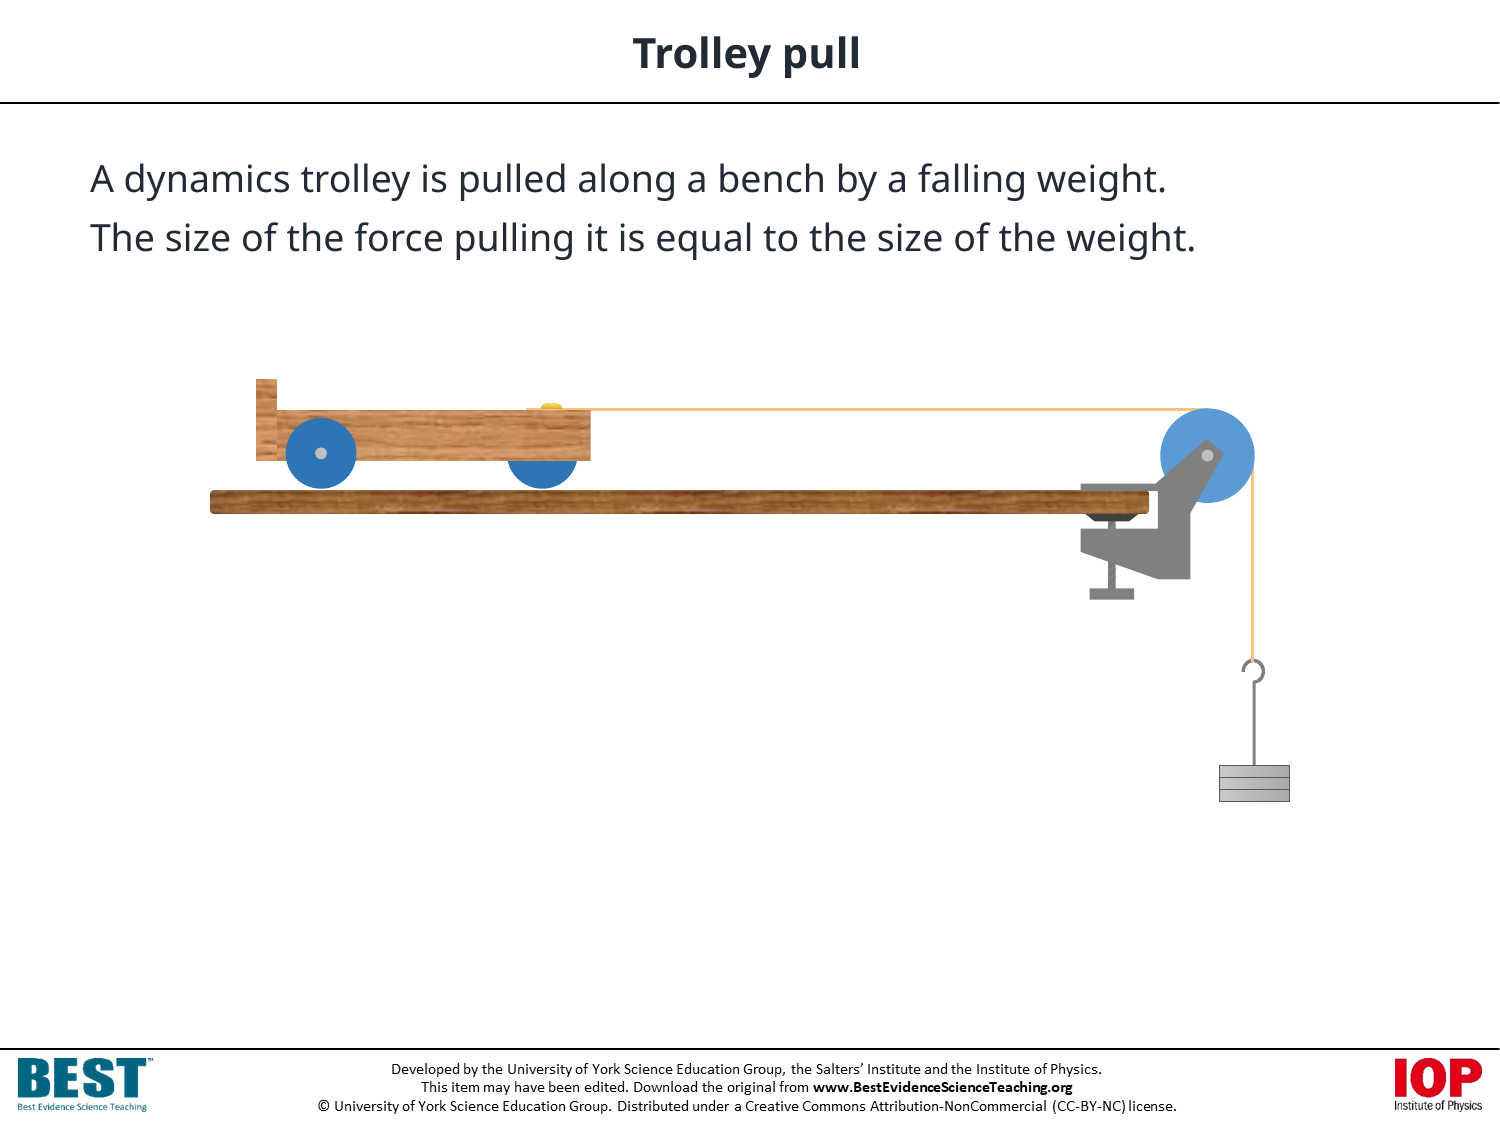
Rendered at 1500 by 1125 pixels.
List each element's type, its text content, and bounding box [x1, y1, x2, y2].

text_box Trolley pull [23, 4, 1471, 99]
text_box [210, 379, 1290, 801]
picture [0, 102, 1500, 1125]
